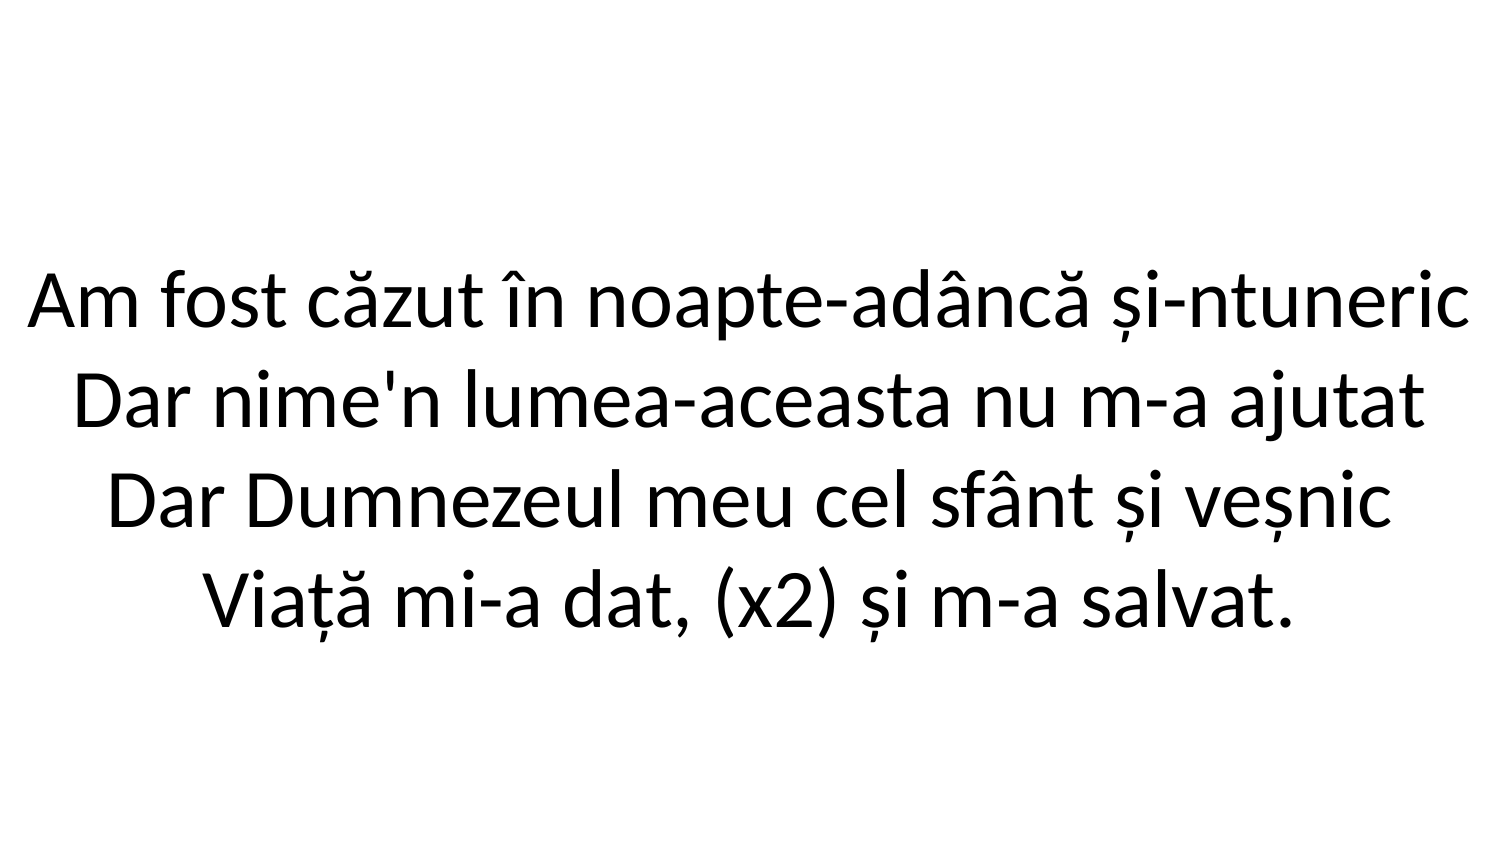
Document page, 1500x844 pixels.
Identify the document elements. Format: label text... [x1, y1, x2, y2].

text_box Am fost căzut în noapte-adâncă și-ntuneric Dar nime'n lumea-aceasta nu m-a ajutat Dar Dumnezeul meu cel sfânt și veșnic Viață mi-a dat, (x2) și m-a salvat. [12, 192, 1488, 652]
